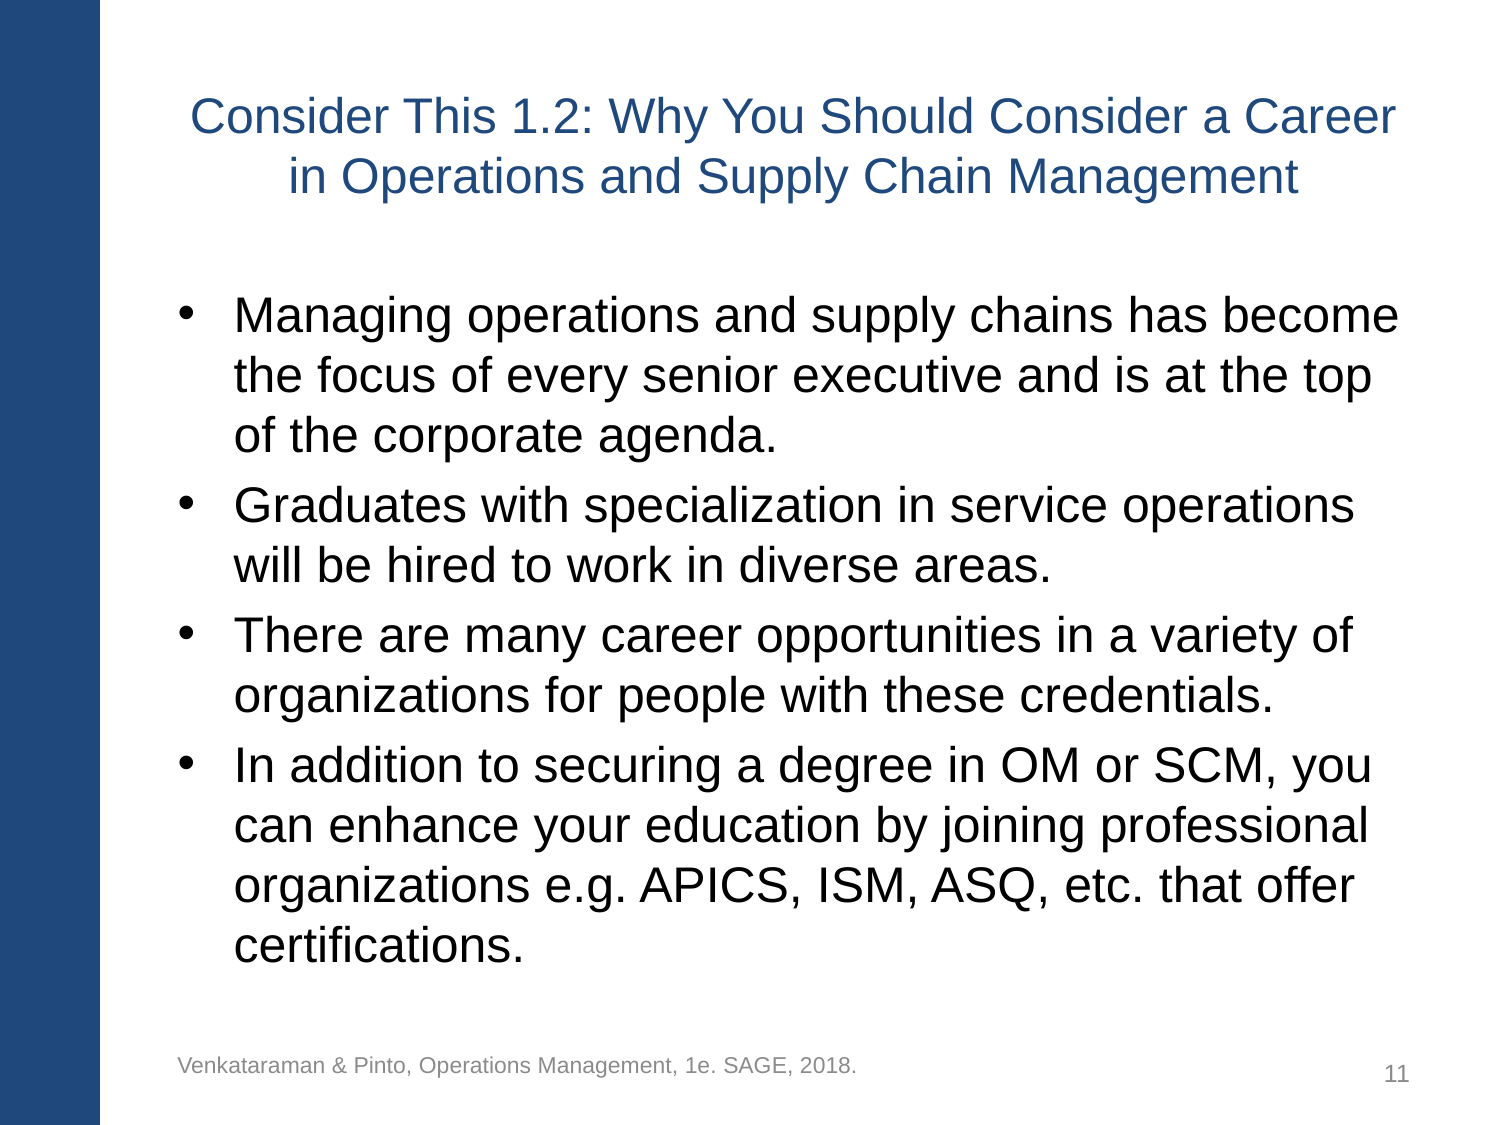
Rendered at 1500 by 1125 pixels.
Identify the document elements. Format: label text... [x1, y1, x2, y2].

slide_number 11 [1350, 1042, 1425, 1103]
footer Venkataraman & Pinto, Operations Management, 1e. SAGE, 2018. [162, 1042, 1313, 1103]
title Consider This 1.2: Why You Should Consider a Career in Operations and Supply Chain Management [162, 50, 1425, 238]
list Managing operations and supply chains has become the focus of every senior executive and is at the top of the corporate agenda. Graduates with specialization in service operations will be hired to work in diverse areas. There are many career opportunities in a variety of organizations for people with these credentials. In addition to securing a degree in OM or SCM, you can enhance your education by joining professional organizations e.g. APICS, ISM, ASQ, etc. that offer certifications. [162, 275, 1425, 1005]
